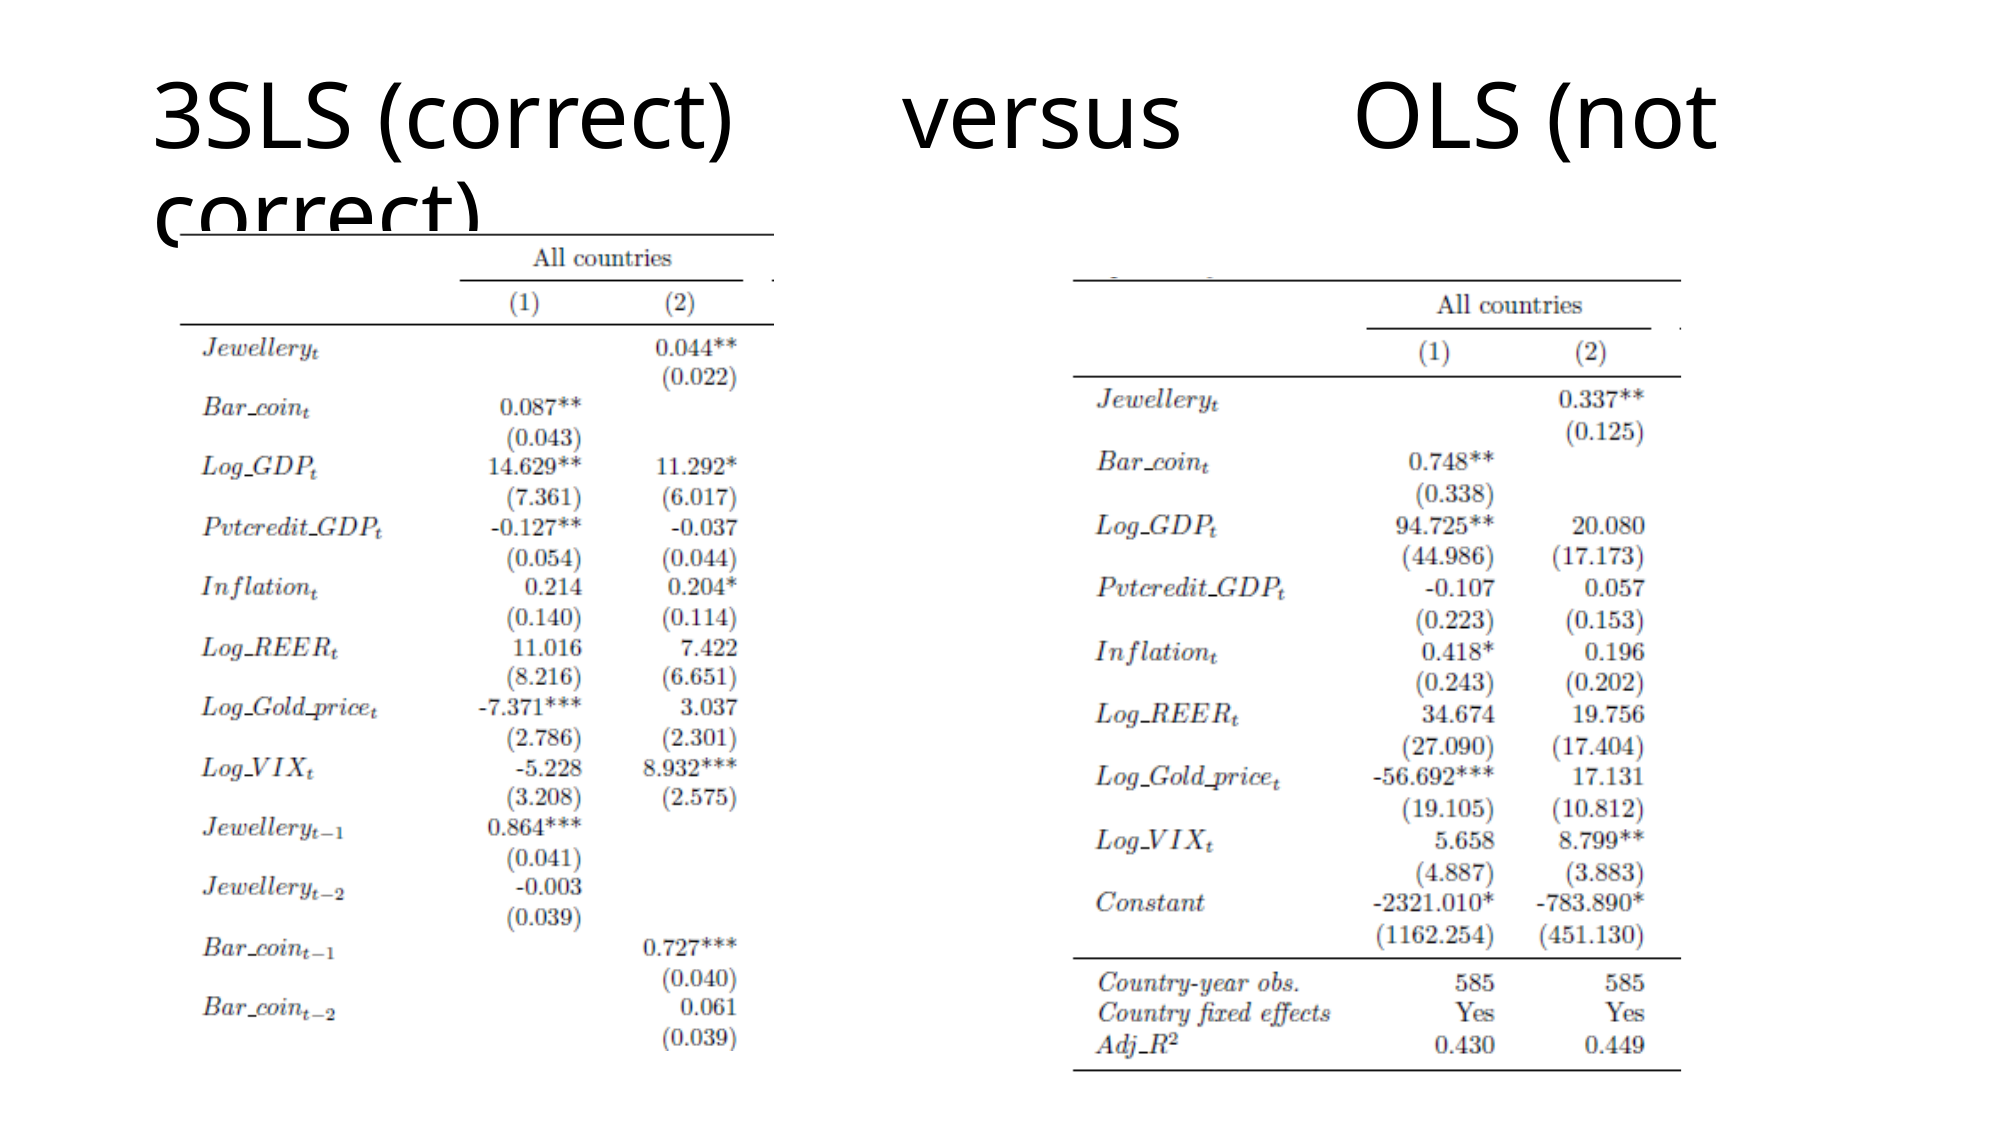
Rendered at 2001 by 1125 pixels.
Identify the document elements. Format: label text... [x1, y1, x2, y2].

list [177, 231, 775, 1051]
title 3SLS (correct) versus OLS (not correct) [137, 59, 1863, 278]
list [1061, 277, 1682, 1084]
